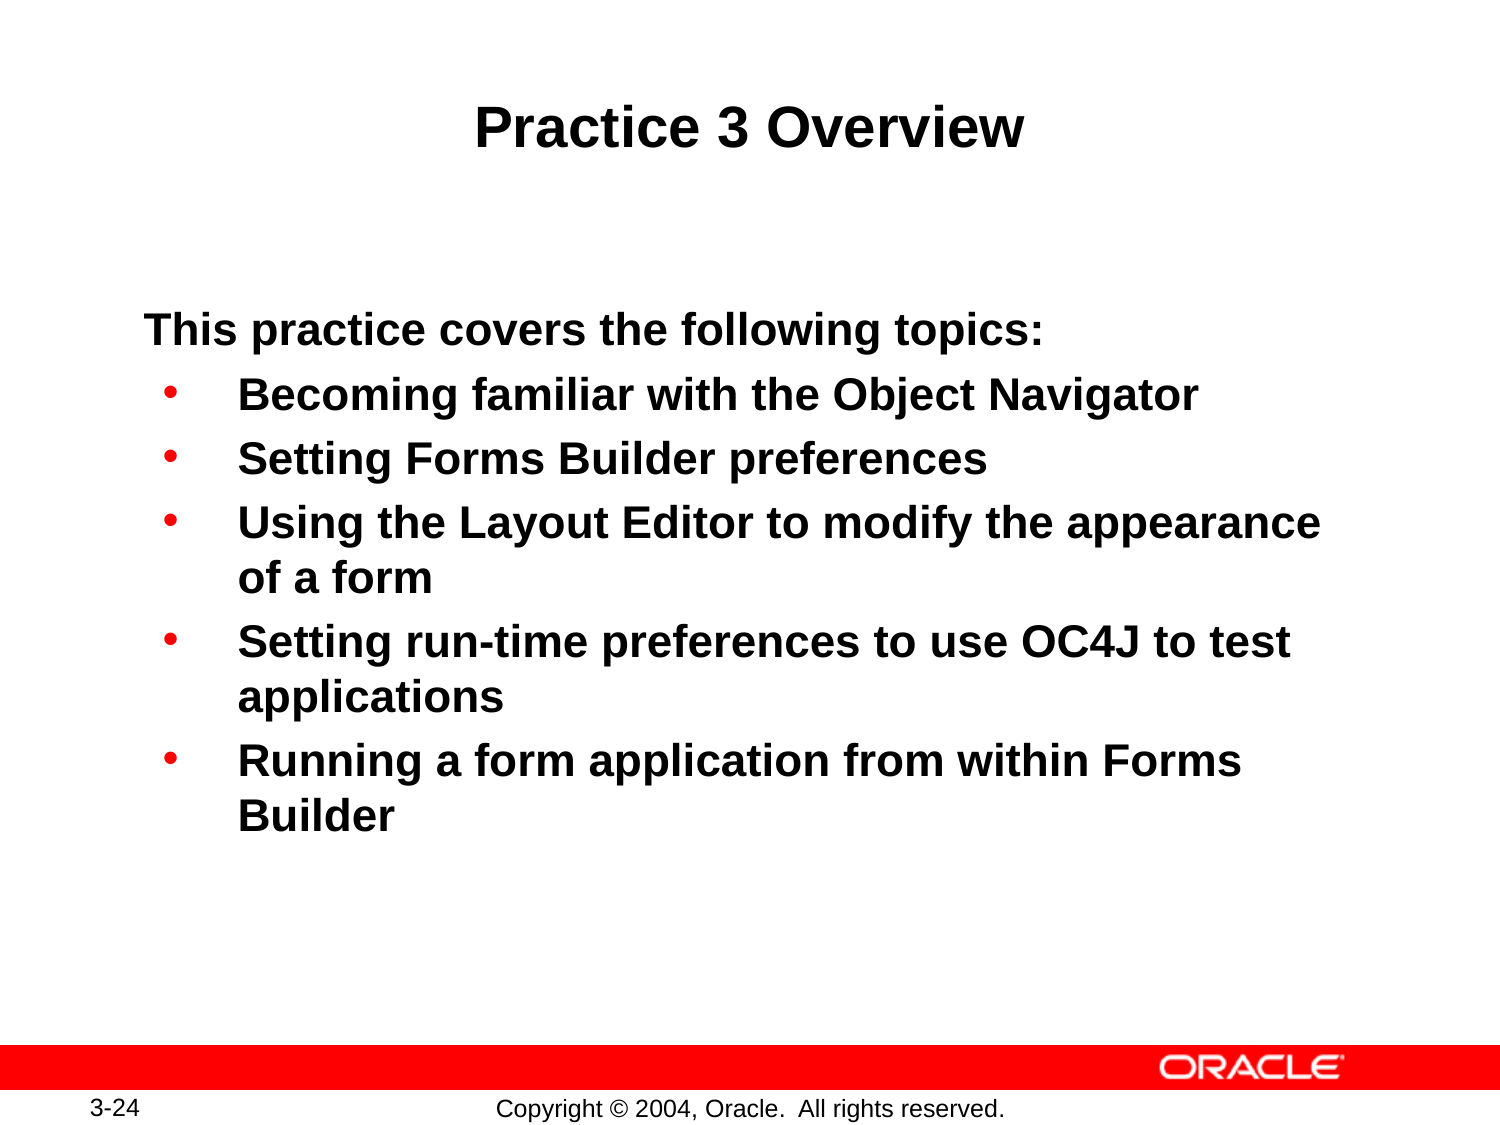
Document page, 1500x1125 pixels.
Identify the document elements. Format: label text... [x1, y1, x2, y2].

list This practice covers the following topics: Becoming familiar with the Object Navigator Setting Forms Builder preferences Using the Layout Editor to modify the appearance of a form Setting run-time preferences to use OC4J to test applications Running a form application from within Forms Builder [141, 297, 1351, 858]
title Practice 3 Overview [149, 87, 1351, 232]
